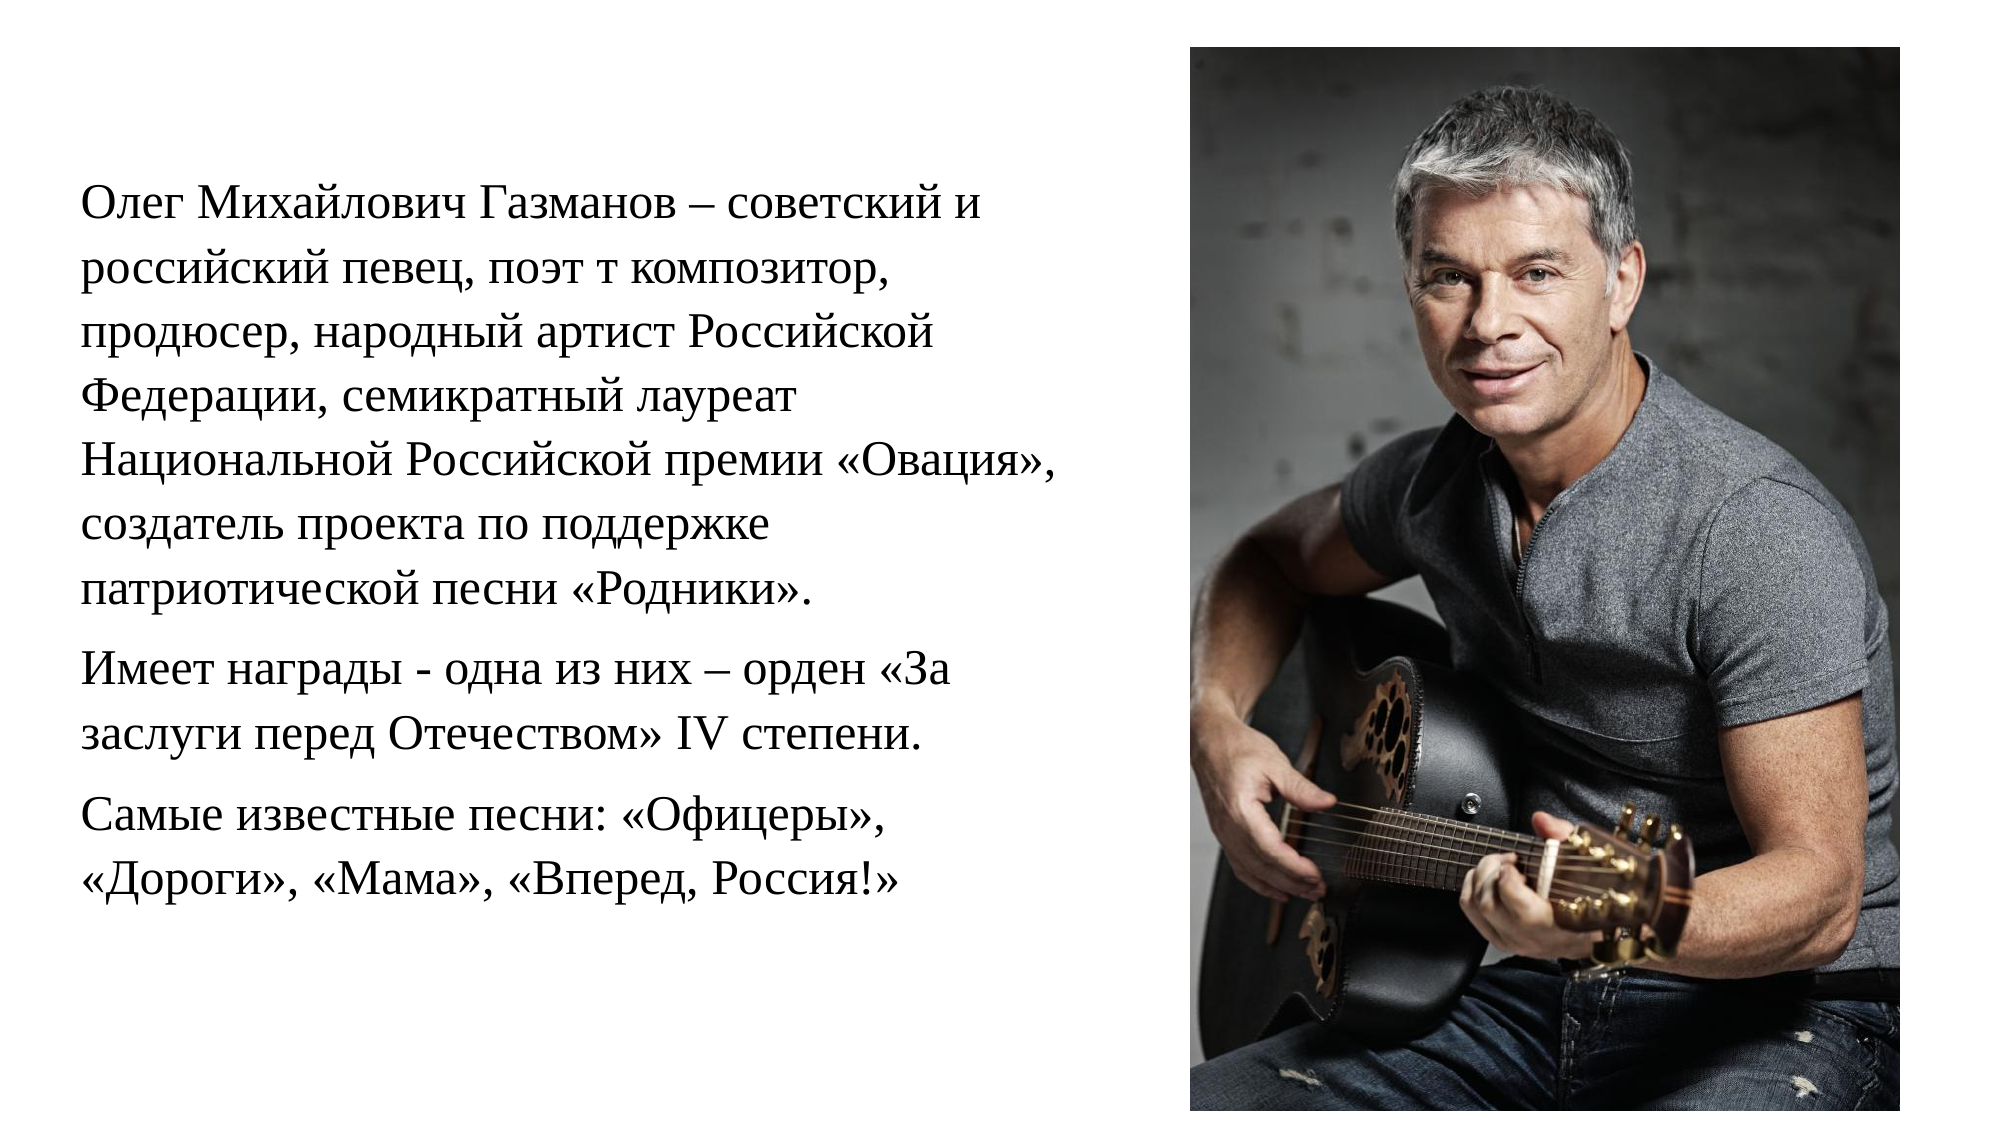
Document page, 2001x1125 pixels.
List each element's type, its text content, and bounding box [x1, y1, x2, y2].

text_box Олег Михайлович Газманов – советский и российский певец, поэт т композитор, продюсер, народный артист Российской Федерации, семикратный лауреат Национальной Российской премии «Овация», создатель проекта по поддержке патриотической песни «Родники». Имеет награды - одна из них – орден «За заслуги перед Отечеством» IV степени. Самые известные песни: «Офицеры», «Дороги», «Мама», «Вперед, Россия!» [65, 157, 1085, 993]
picture [1190, 47, 1900, 1111]
